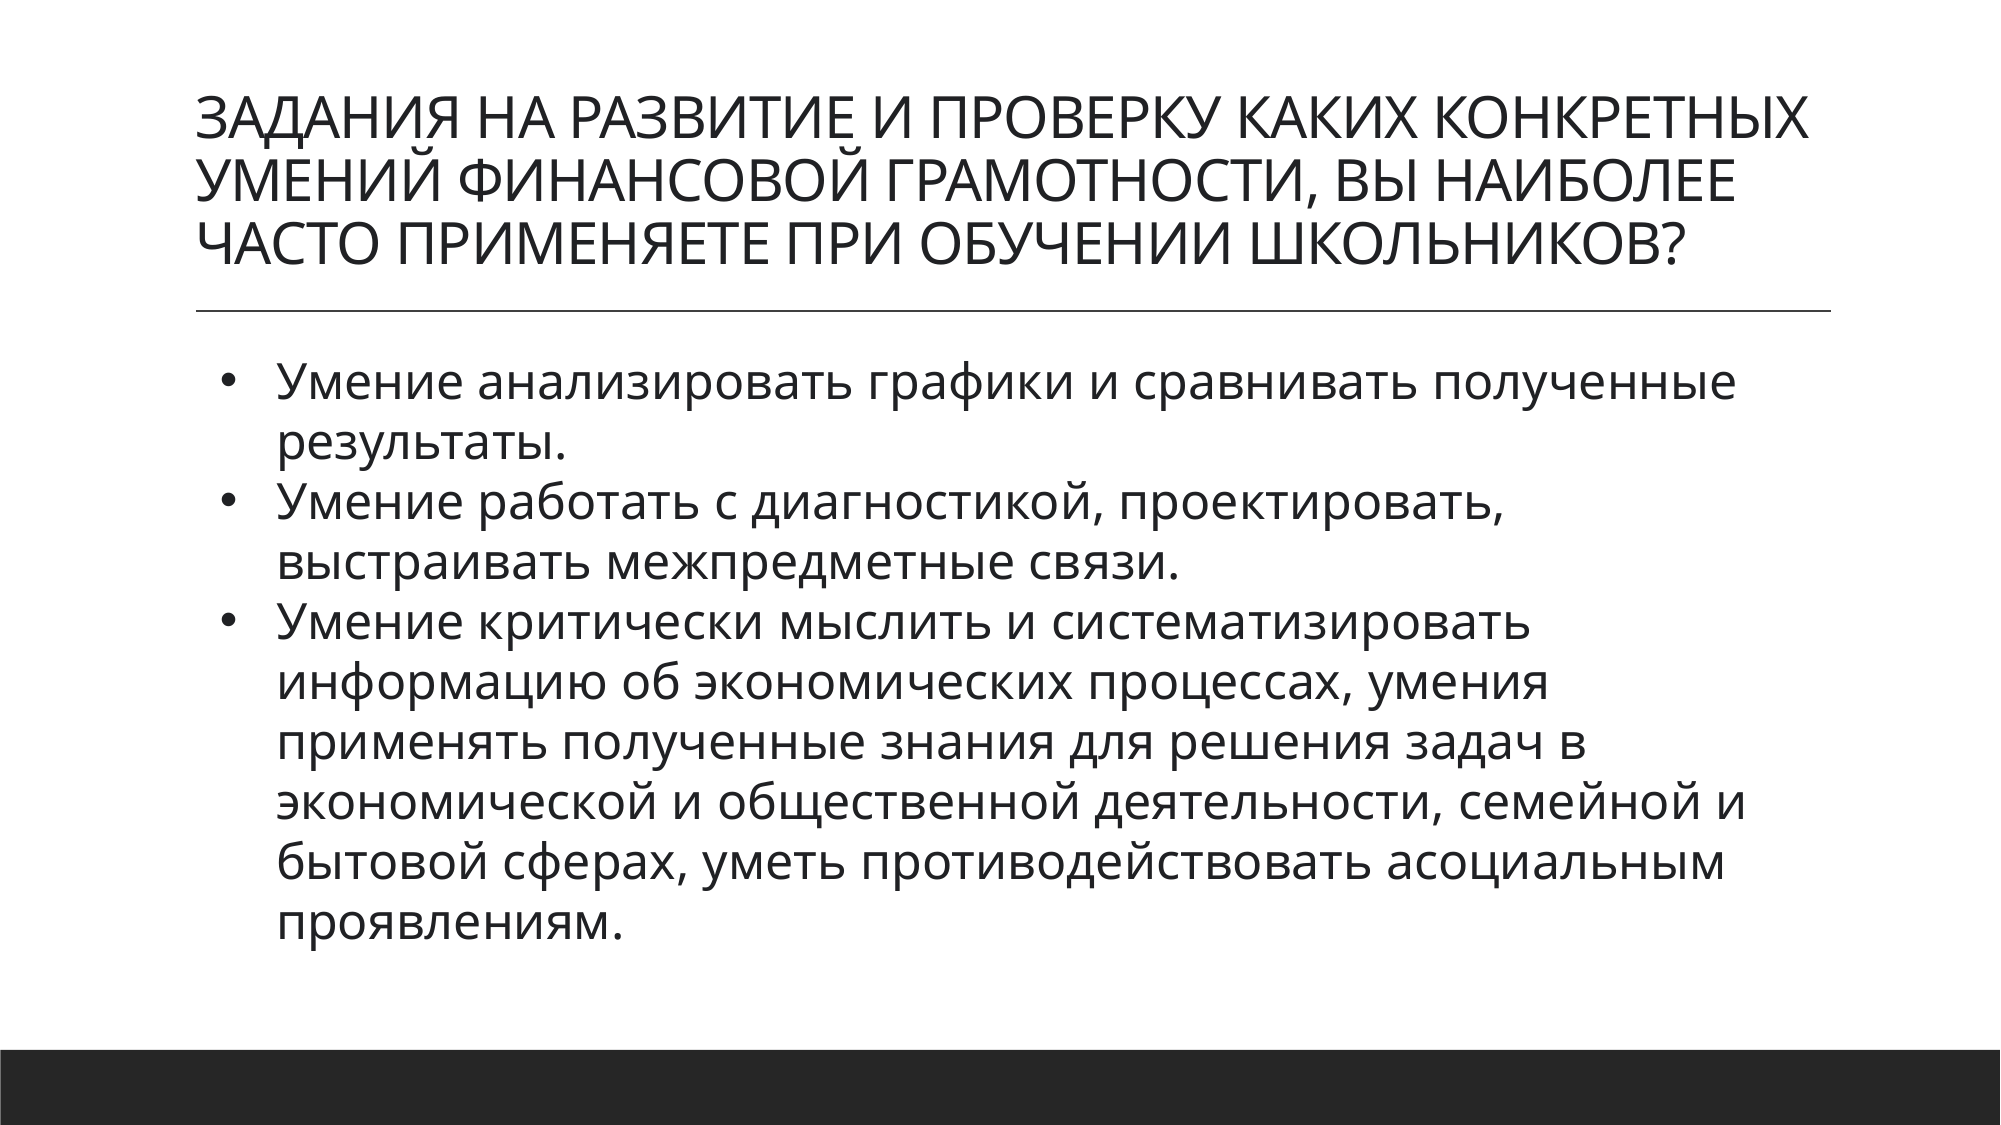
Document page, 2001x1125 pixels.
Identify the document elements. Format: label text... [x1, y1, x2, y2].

text_box Умение анализировать графики и сравнивать полученные результаты. Умение работать с диагностикой, проектировать, выстраивать межпредметные связи. Умение критически мыслить и систематизировать информацию об экономических процессах, умения применять полученные знания для решения задач в экономической и общественной деятельности, семейной и бытовой сферах, уметь противодействовать асоциальным проявлениям. [204, 341, 1830, 957]
title ЗАДАНИЯ НА РАЗВИТИЕ И ПРОВЕРКУ КАКИХ КОНКРЕТНЫХ УМЕНИЙ ФИНАНСОВОЙ ГРАМОТНОСТИ, ВЫ НАИБОЛЕЕ ЧАСТО ПРИМЕНЯЕТЕ ПРИ ОБУЧЕНИИ ШКОЛЬНИКОВ? [180, 47, 1830, 285]
